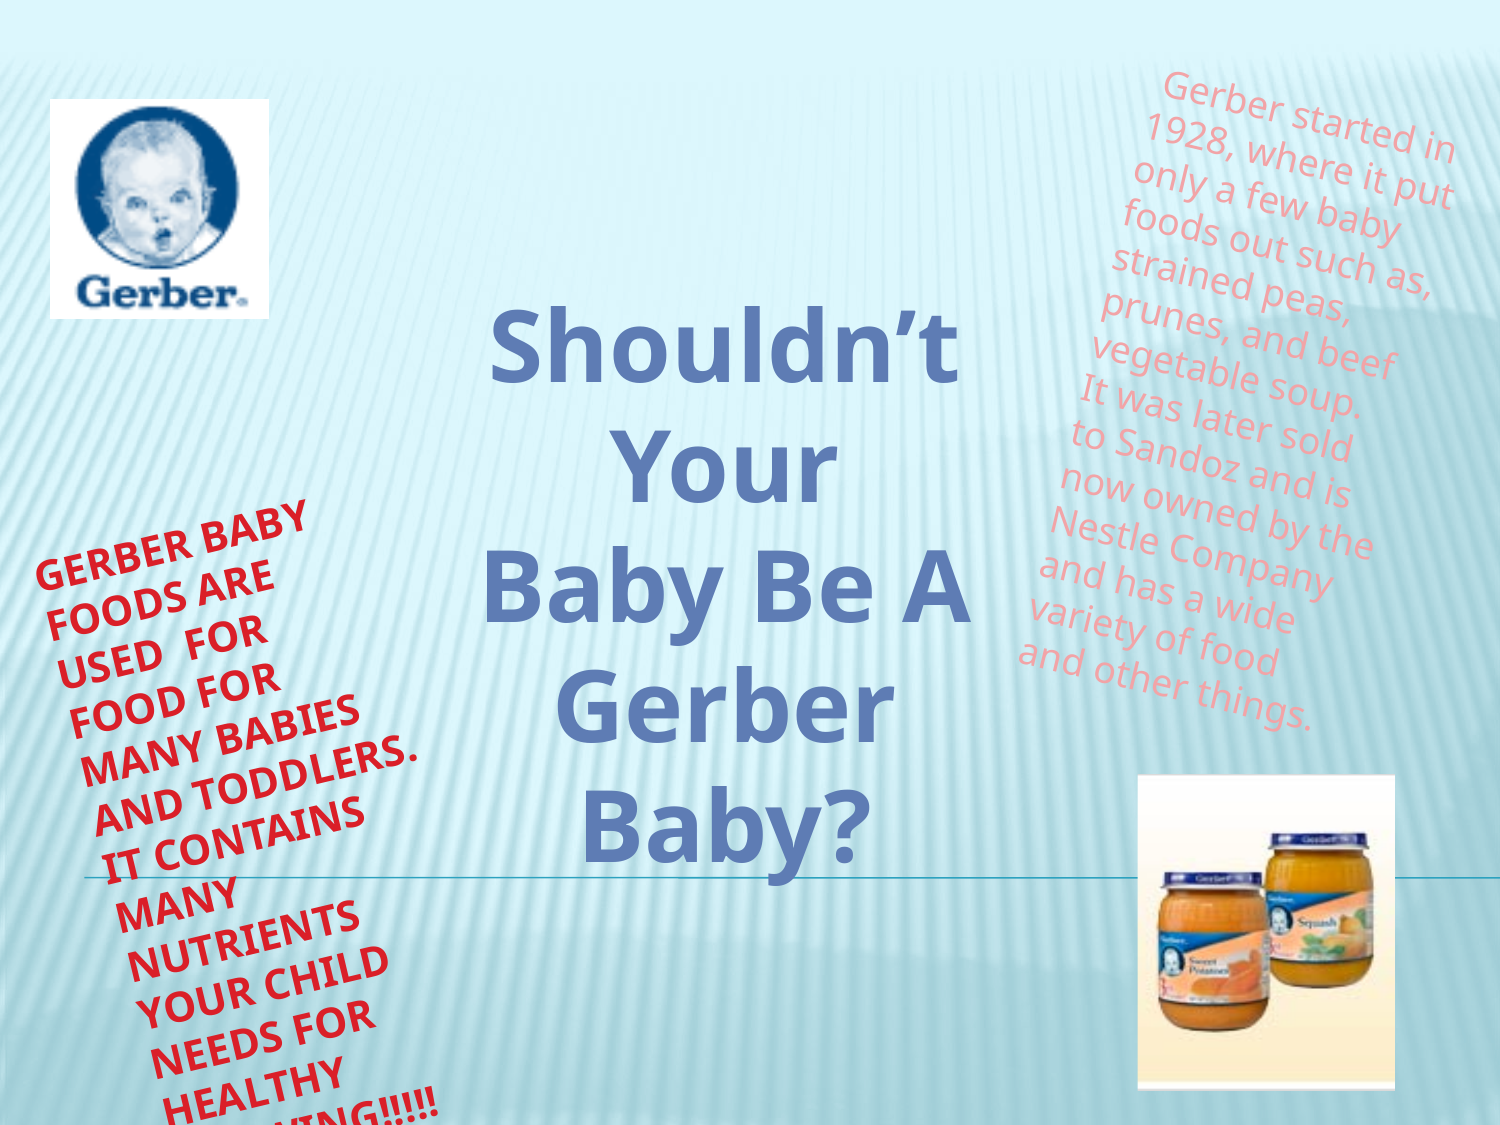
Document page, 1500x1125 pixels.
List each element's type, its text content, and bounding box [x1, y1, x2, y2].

text_box Shouldn’t Your Baby Be A Gerber Baby? [462, 275, 988, 890]
subtitle Gerber started in 1928, where it put only a few baby foods out such as, strained peas, prunes, and beef vegetable soup. It was later sold to Sandoz and is now owned by the Nestle Company and has a wide variety of food and other things. [998, 0, 1500, 756]
picture [1137, 774, 1396, 1092]
picture [49, 99, 269, 319]
title Gerber Baby Foods are used for food for many babies and toddlers. It contains many nutrients your child needs for healthy growing!!!!! [12, 462, 505, 1082]
